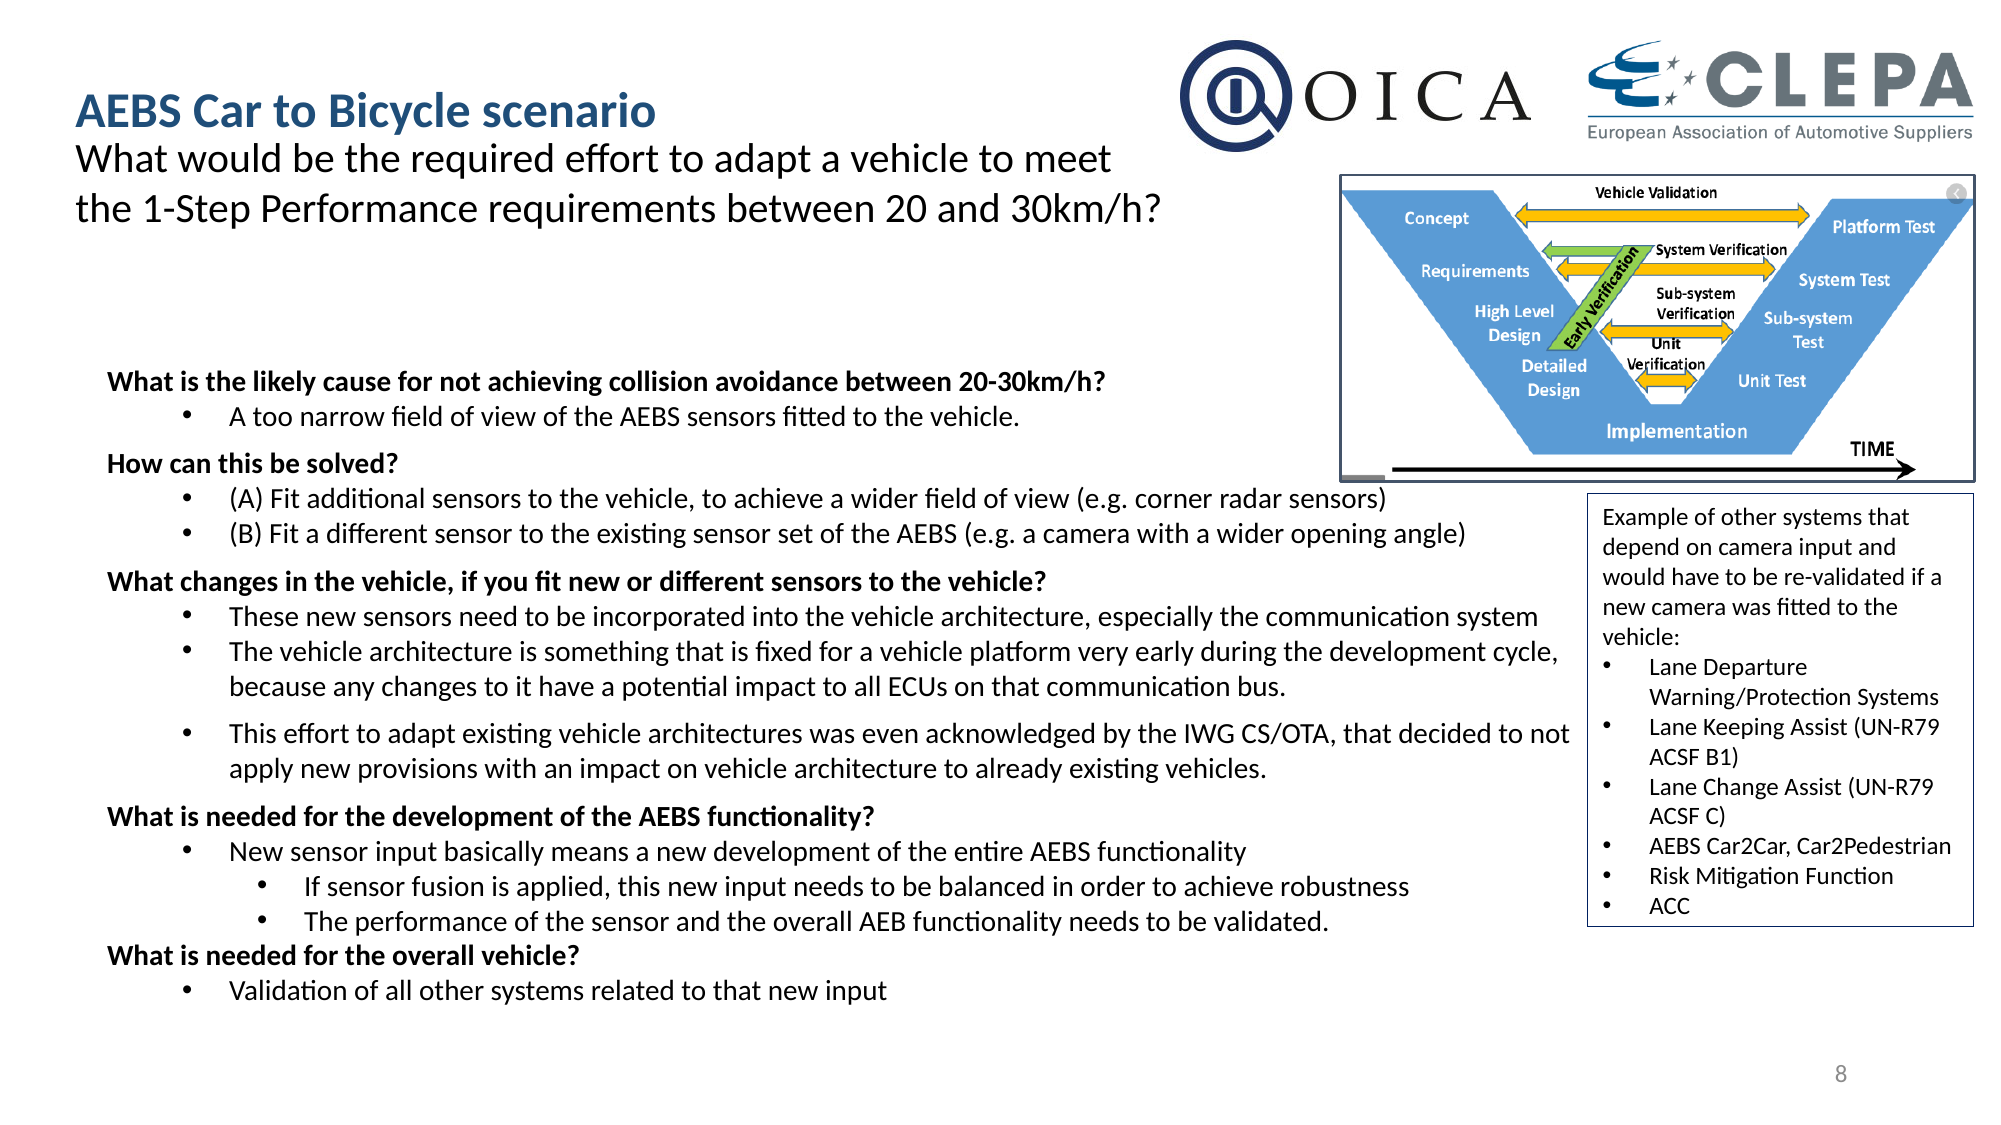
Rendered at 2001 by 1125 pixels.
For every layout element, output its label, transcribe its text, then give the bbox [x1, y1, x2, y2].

slide_number 8 [1412, 1042, 1863, 1103]
text_box Example of other systems that depend on camera input and would have to be re-validated if a new camera was fitted to the vehicle: Lane Departure Warning/Protection Systems Lane Keeping Assist (UN-R79 ACSF B1) Lane Change Assist (UN-R79 ACSF C) AEBS Car2Car, Car2Pedestrian Risk Mitigation Function ACC [1587, 493, 1974, 927]
text_box AEBS Car to Bicycle scenario [60, 70, 1055, 123]
text_box What is the likely cause for not achieving collision avoidance between 20-30km/h? A too narrow field of view of the AEBS sensors fitted to the vehicle. How can this be solved? (A) Fit additional sensors to the vehicle, to achieve a wider field of view (e.g. corner radar sensors) (B) Fit a different sensor to the existing sensor set of the AEBS (e.g. a camera with a wider opening angle) What changes in the vehicle, if you fit new or different sensors to the vehicle? These new sensors need to be incorporated into the vehicle architecture, especially the communication system The vehicle architecture is something that is fixed for a vehicle platform very early during the development cycle, because any changes to it have a potential impact to all ECUs on that communication bus. This effort to adapt existing vehicle architectures was even acknowledged by the IWG CS/OTA, that decided to not apply new provisions with an impact on vehicle architecture to already existing vehicles. What is needed for the development of the AEBS functionality? New sensor input basically means a new development of the entire AEBS functionality If sensor fusion is applied, this new input needs to be balanced in order to achieve robustness The performance of the sensor and the overall AEB functionality needs to be validated. What is needed for the overall vehicle? Validation of all other systems related to that new input [92, 354, 1588, 1014]
text_box What would be the required effort to adapt a vehicle to meet the 1-Step Performance requirements between 20 and 30km/h? [60, 123, 1181, 239]
picture [1180, 1, 1989, 481]
